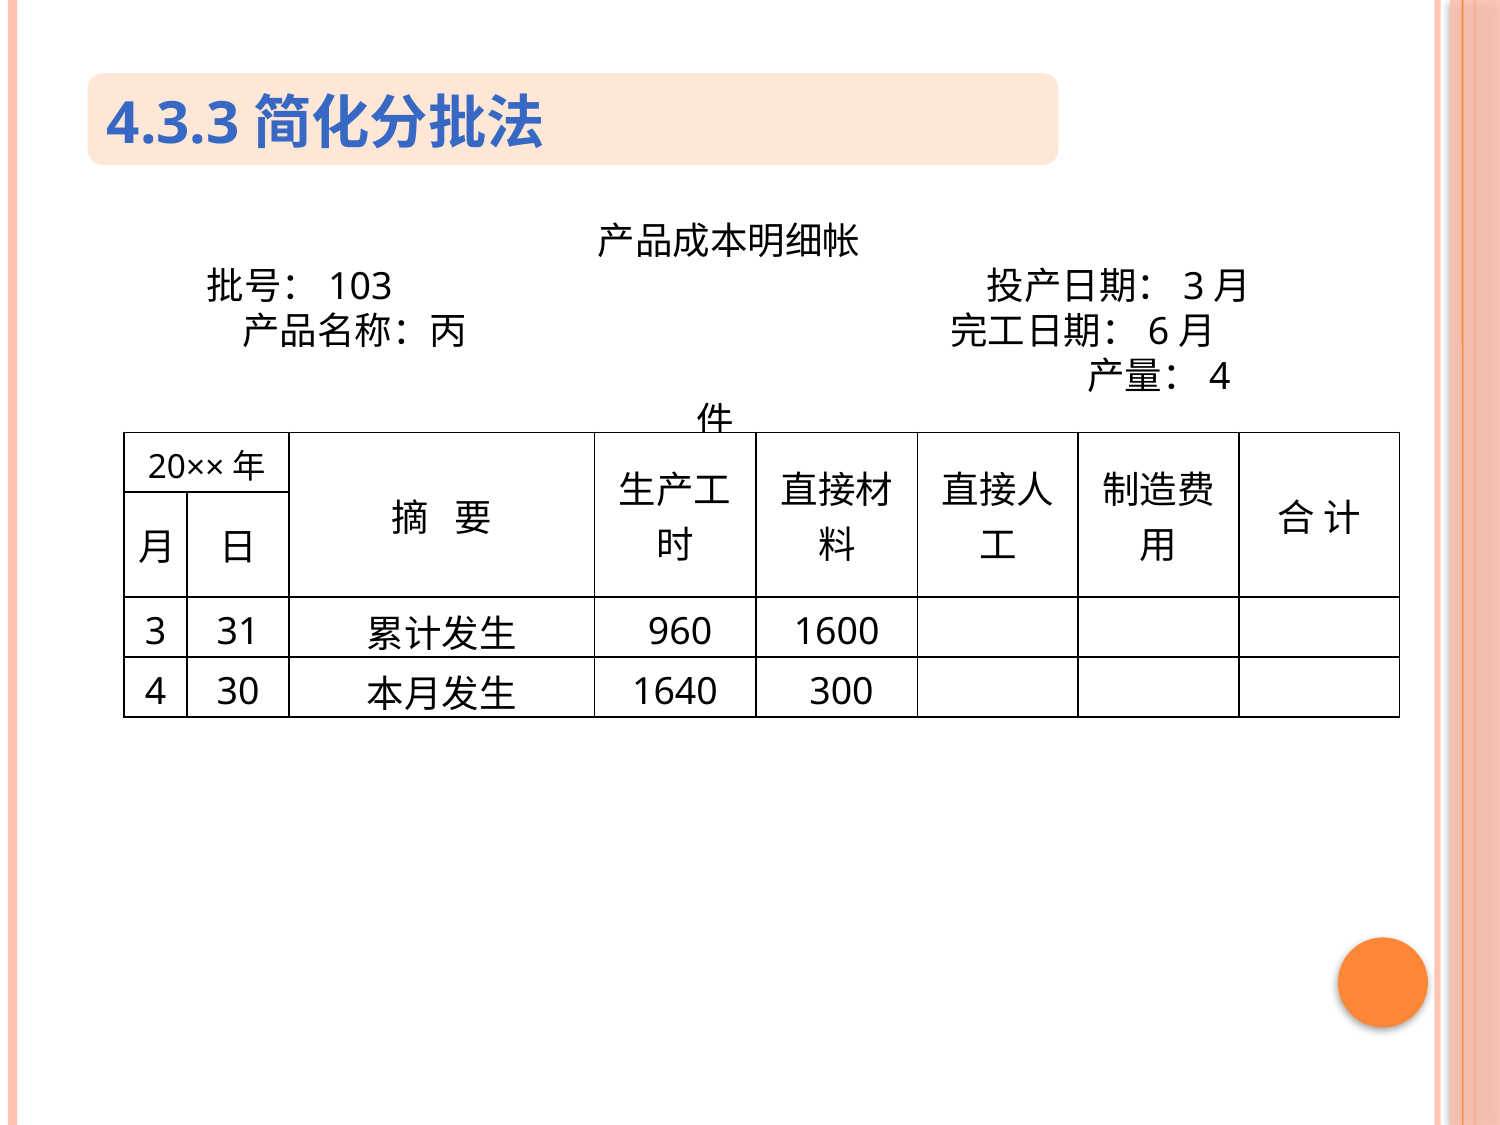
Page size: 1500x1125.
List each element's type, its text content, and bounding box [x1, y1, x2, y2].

table_cell 31 [188, 598, 288, 656]
table_cell [1240, 658, 1399, 716]
table_header 20××年 [125, 433, 288, 491]
table_cell 300 [757, 658, 917, 716]
table_cell [1079, 658, 1238, 716]
table_header 摘 要 [290, 433, 594, 596]
table_cell [918, 598, 1077, 656]
text_box 产品成本明细帐 批号：103 投产日期：3月 产品名称：丙 完工日期：6月 产量：4件 [171, 232, 1268, 427]
table_cell 4 [125, 658, 186, 716]
text_box 4.3.3简化分批法 [87, 73, 1059, 165]
table_header 生产工时 [595, 433, 755, 596]
table_cell [1240, 598, 1399, 656]
table_header 制造费用 [1079, 433, 1238, 596]
table_cell 累计发生 [290, 598, 594, 656]
table_header 直接材料 [757, 433, 917, 596]
table_cell 月 [125, 493, 186, 596]
table_header 合 计 [1240, 433, 1399, 596]
table_cell 本月发生 [290, 658, 594, 716]
table_cell 960 [595, 598, 755, 656]
table_cell [918, 658, 1077, 716]
table_cell [1079, 598, 1238, 656]
table_cell 3 [125, 598, 186, 656]
table_cell 1600 [757, 598, 917, 656]
table_header 直接人工 [918, 433, 1077, 596]
table_cell 日 [188, 493, 288, 596]
table_cell 1640 [595, 658, 755, 716]
table_cell 30 [188, 658, 288, 716]
